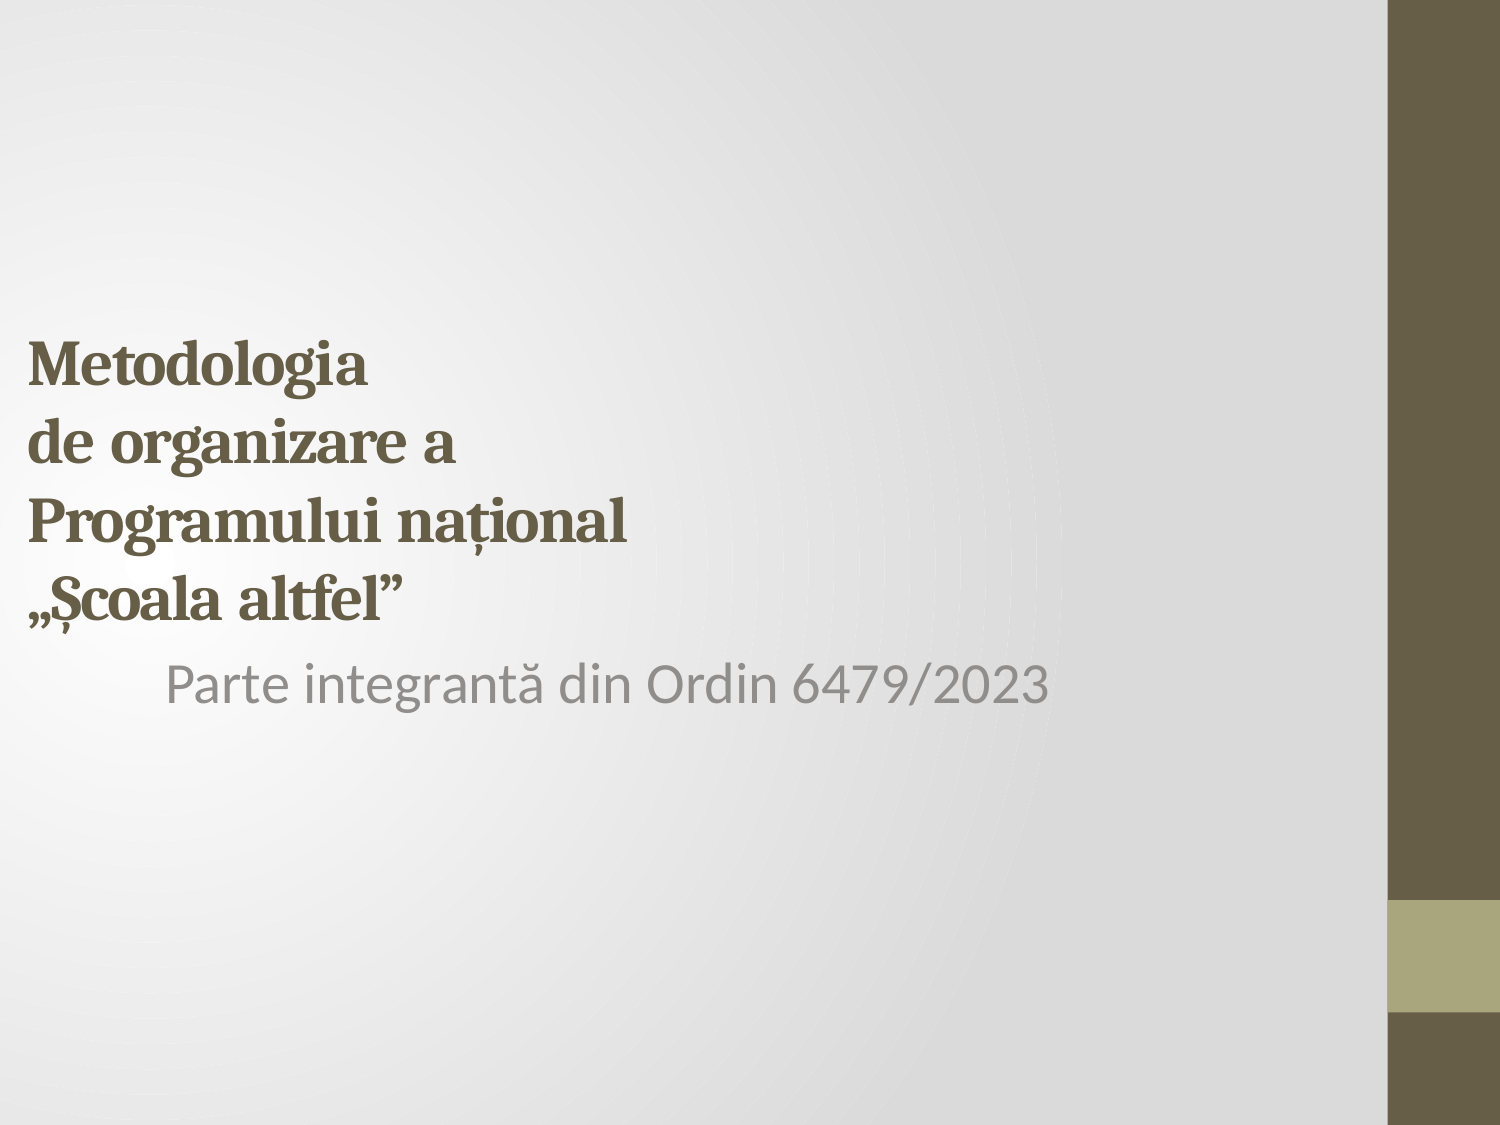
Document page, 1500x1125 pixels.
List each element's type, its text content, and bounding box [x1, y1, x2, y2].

title Metodologia de organizare a Programului național „Școala altfel” [12, 312, 1350, 738]
subtitle Parte integrantă din Ordin 6479/2023 [150, 637, 1338, 925]
